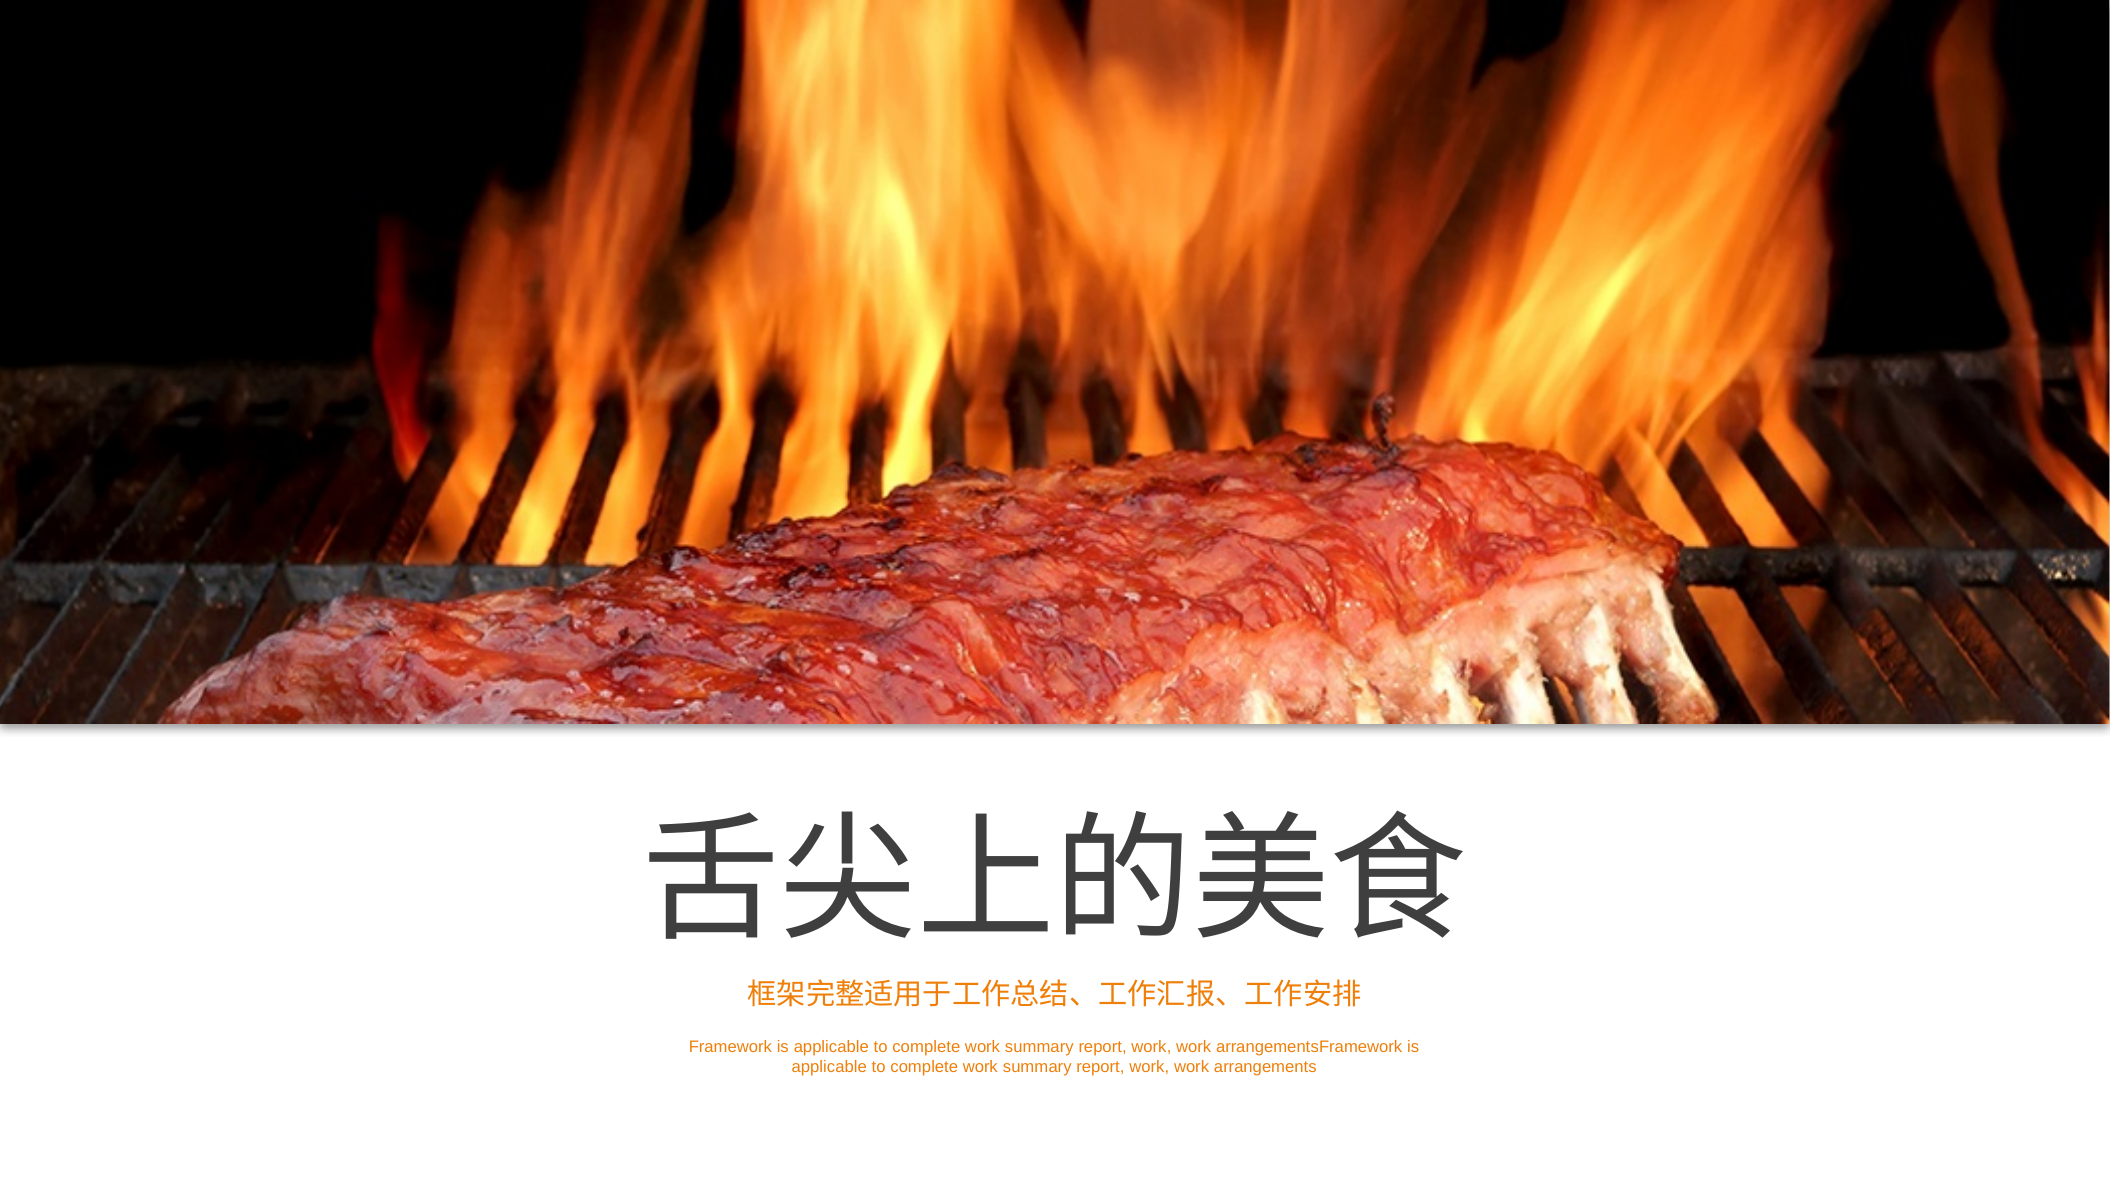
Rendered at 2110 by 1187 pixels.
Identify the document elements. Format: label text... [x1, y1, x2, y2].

text_box 框架完整适用于工作总结、工作汇报、工作安排 [615, 967, 1494, 1018]
text_box Framework is applicable to complete work summary report, work, work arrangementsFramework is applicable to complete work summary report, work, work arrangements [664, 1028, 1446, 1083]
text_box 舌尖上的美食 [540, 782, 1569, 962]
text_box [0, 0, 2110, 725]
